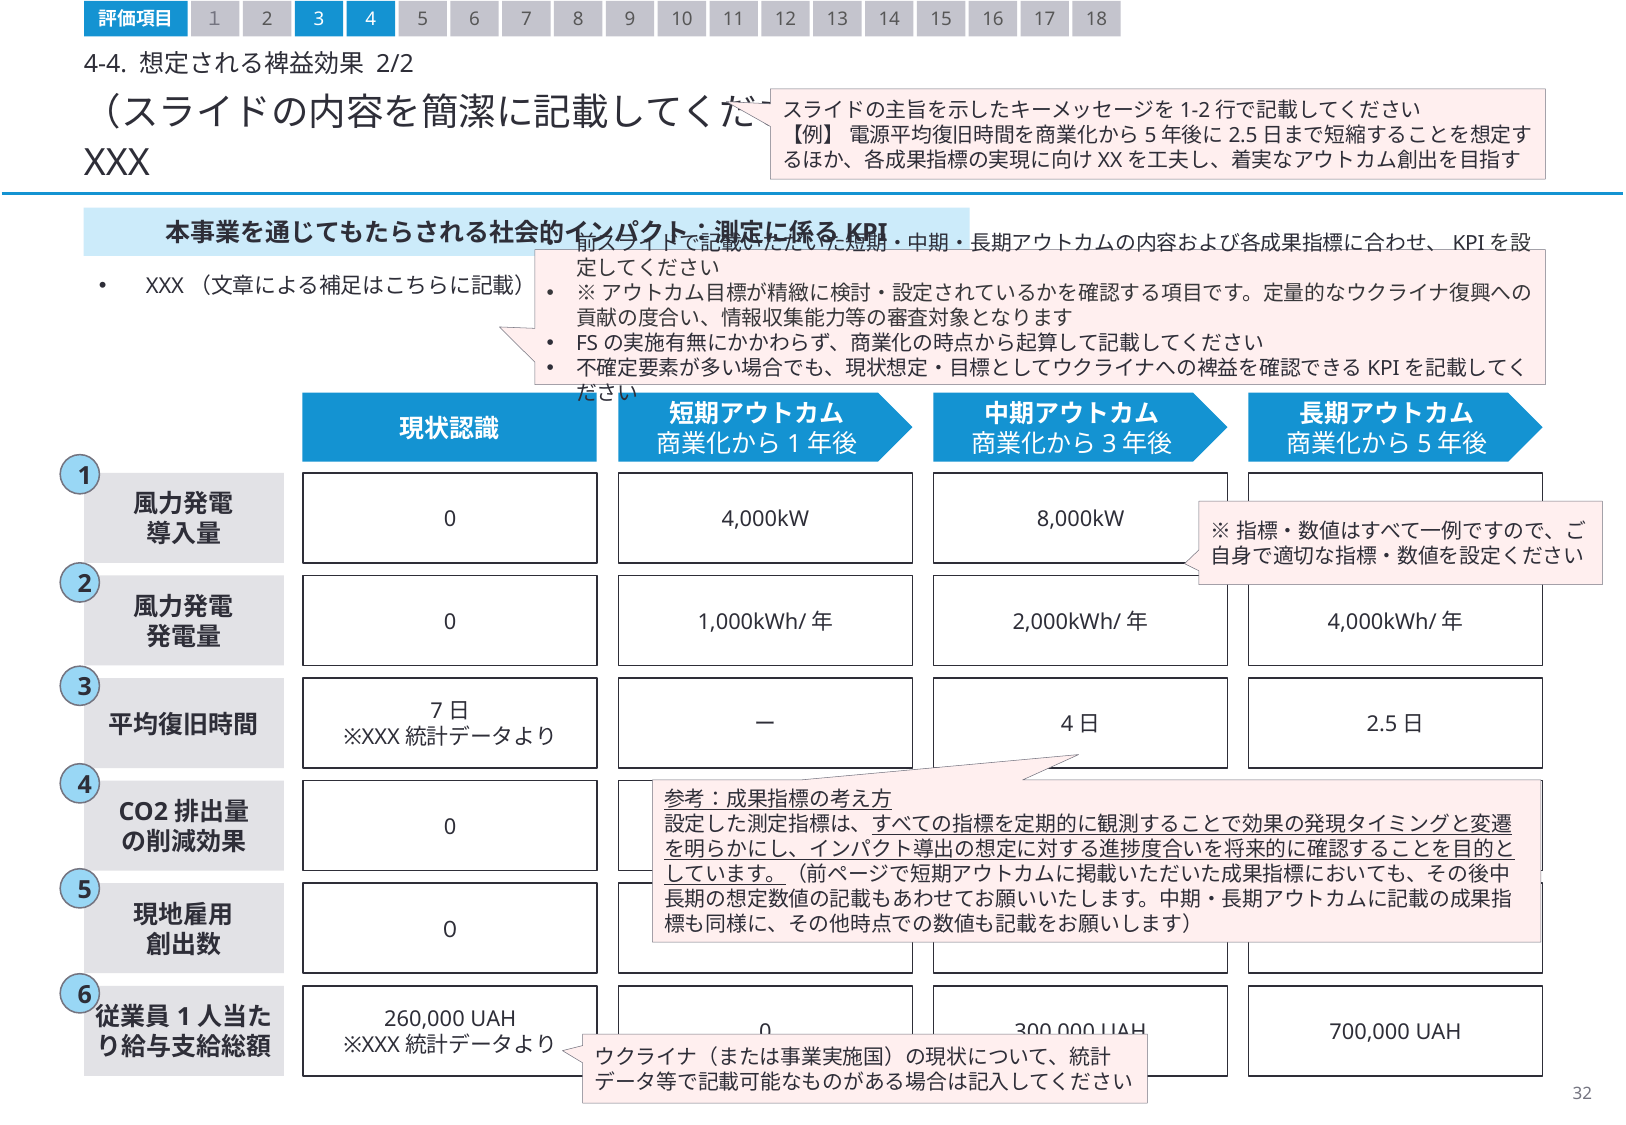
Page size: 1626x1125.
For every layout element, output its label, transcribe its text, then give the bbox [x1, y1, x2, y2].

text_box 700,000 UAH [1248, 985, 1543, 1077]
list 4-4. 想定される裨益効果 2/2 [84, 40, 1543, 82]
text_box 30人 [933, 943, 1228, 974]
text_box 本事業を通じてもたらされる社会的インパクト：測定に係るKPI [83, 207, 970, 257]
text_box ※指標・数値はすべて一例ですので、ご自身で適切な指標・数値を設定ください [1183, 500, 1604, 586]
text_box 前スライドで記載いただいた短期・中期・長期アウトカムの内容および各成果指標に合わせ、KPIを設定してください ※アウトカム目標が精緻に検討・設定されているかを確認する項目です。定量的なウクライナ復興への貢献の度合い、情報収集能力等の審査対象となります FSの実施有無にかかわらず、商業化の時点から起算して記載してください 不確定要素が多い場合でも、現状想定・目標としてウクライナへの裨益を確認できるKPIを記載してください [498, 248, 1547, 386]
text_box 0 [302, 575, 598, 666]
text_box ー [617, 677, 913, 769]
text_box 0 [302, 780, 598, 872]
text_box 100人 [1248, 882, 1543, 974]
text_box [83, 0, 1122, 37]
list （スライドの内容を簡潔に記載してください） XXX [84, 83, 1543, 183]
text_box 3 [59, 665, 101, 707]
text_box 0 [617, 780, 651, 872]
text_box 4 [59, 762, 101, 804]
text_box 7日 ※XXX統計データより [302, 677, 598, 769]
text_box 1 [59, 453, 101, 495]
text_box 4,000kWh/年 [1248, 586, 1543, 666]
text_box スライドの主旨を示したキーメッセージを1-2行で記載してください 【例】 電源平均復旧時間を商業化から5年後に2.5日まで短縮することを想定するほか、各成果指標の実現に向けXXを工夫し、着実なアウトカム創出を目指す [725, 87, 1547, 180]
text_box 6 [59, 972, 101, 1014]
text_box 従業員1人当たり給与支給総額 [83, 985, 285, 1077]
text_box 平均復旧時間 [83, 677, 285, 769]
text_box 16,000kW [1248, 472, 1543, 500]
text_box 0 [302, 472, 598, 564]
text_box 4,000kW [617, 472, 913, 564]
text_box 260,000 UAH ※XXX統計データより [302, 985, 598, 1077]
text_box ウクライナ（または事業実施国）の現状について、統計データ等で記載可能なものがある場合は記入してください [561, 1033, 1149, 1104]
text_box 0 [617, 985, 913, 1033]
text_box 300,000 UAH [933, 985, 1228, 1077]
text_box XXX（文章による補足はこちらに記載） [83, 263, 533, 348]
text_box 風力発電 導入量 [83, 472, 285, 564]
text_box 参考：成果指標の考え方 設定した測定指標は、すべての指標を定期的に観測することで効果の発現タイミングと変遷を明らかにし、インパクト導出の想定に対する進捗度合いを将来的に確認することを目的としています。（前ページで短期アウトカムに掲載いただいた成果指標においても、その後中長期の想定数値の記載もあわせてお願いいたします。中期・長期アウトカムに記載の成果指標も同様に、その他時点での数値も記載をお願いします） [651, 753, 1542, 943]
text_box 現地雇用 創出数 [83, 882, 285, 974]
text_box ０ [302, 882, 598, 974]
text_box 長期アウトカム 商業化から5年後 [1247, 391, 1544, 463]
text_box 5 [59, 867, 101, 909]
text_box 1,000kWh/年 [617, 575, 913, 666]
text_box 短期アウトカム 商業化から1年後 [617, 391, 914, 463]
text_box 2.5日 [1248, 677, 1543, 769]
text_box 現状認識 [302, 392, 597, 462]
text_box 中期アウトカム 商業化から3年後 [932, 391, 1229, 463]
text_box CO2排出量 の削減効果 [83, 780, 285, 872]
text_box 4日 [933, 677, 1228, 769]
text_box 8,000kW [933, 472, 1228, 564]
text_box 2 [59, 561, 101, 603]
text_box 風力発電 発電量 [83, 575, 285, 666]
text_box 2,000kWh/年 [933, 575, 1228, 666]
text_box 0 [617, 882, 913, 974]
